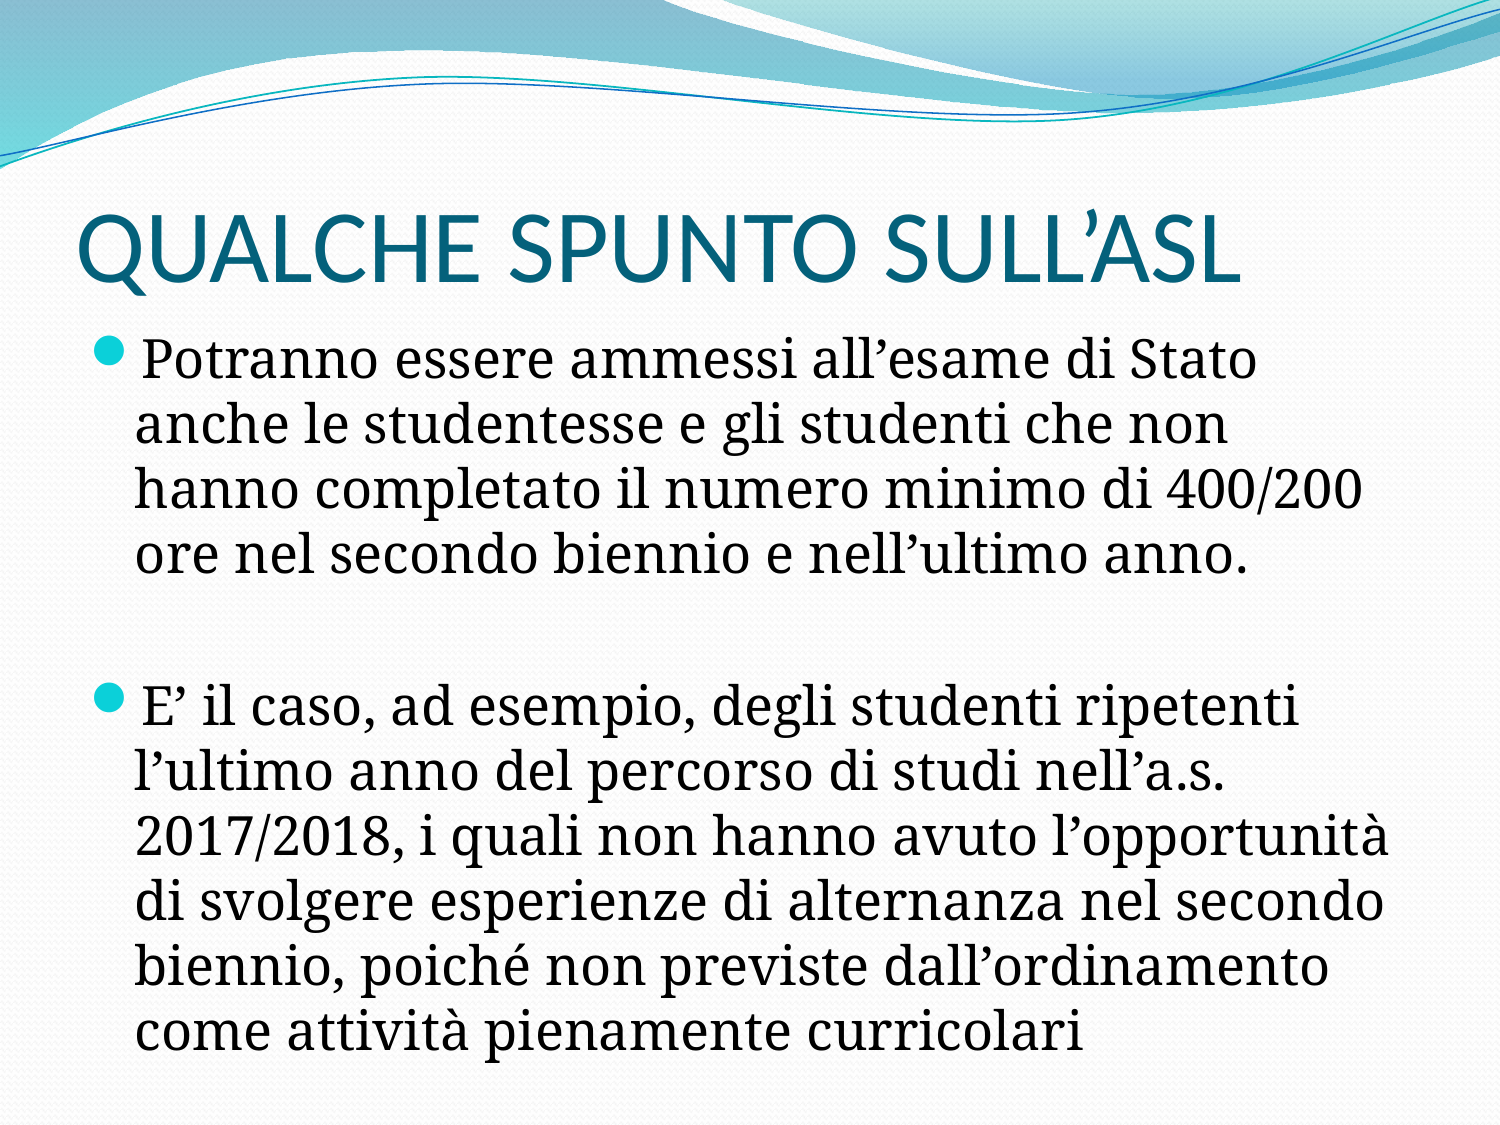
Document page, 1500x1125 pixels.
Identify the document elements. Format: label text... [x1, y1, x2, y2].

list Potranno essere ammessi all’esame di Stato anche le studentesse e gli studenti che non hanno completato il numero minimo di 400/200 ore nel secondo biennio e nell’ultimo anno. E’ il caso, ad esempio, degli studenti ripetenti l’ultimo anno del percorso di studi nell’a.s. 2017/2018, i quali non hanno avuto l’opportunità di svolgere esperienze di alternanza nel secondo biennio, poiché non previste dall’ordinamento come attività pienamente curricolari [75, 317, 1425, 1038]
title QUALCHE SPUNTO SULL’ASL [75, 115, 1425, 303]
